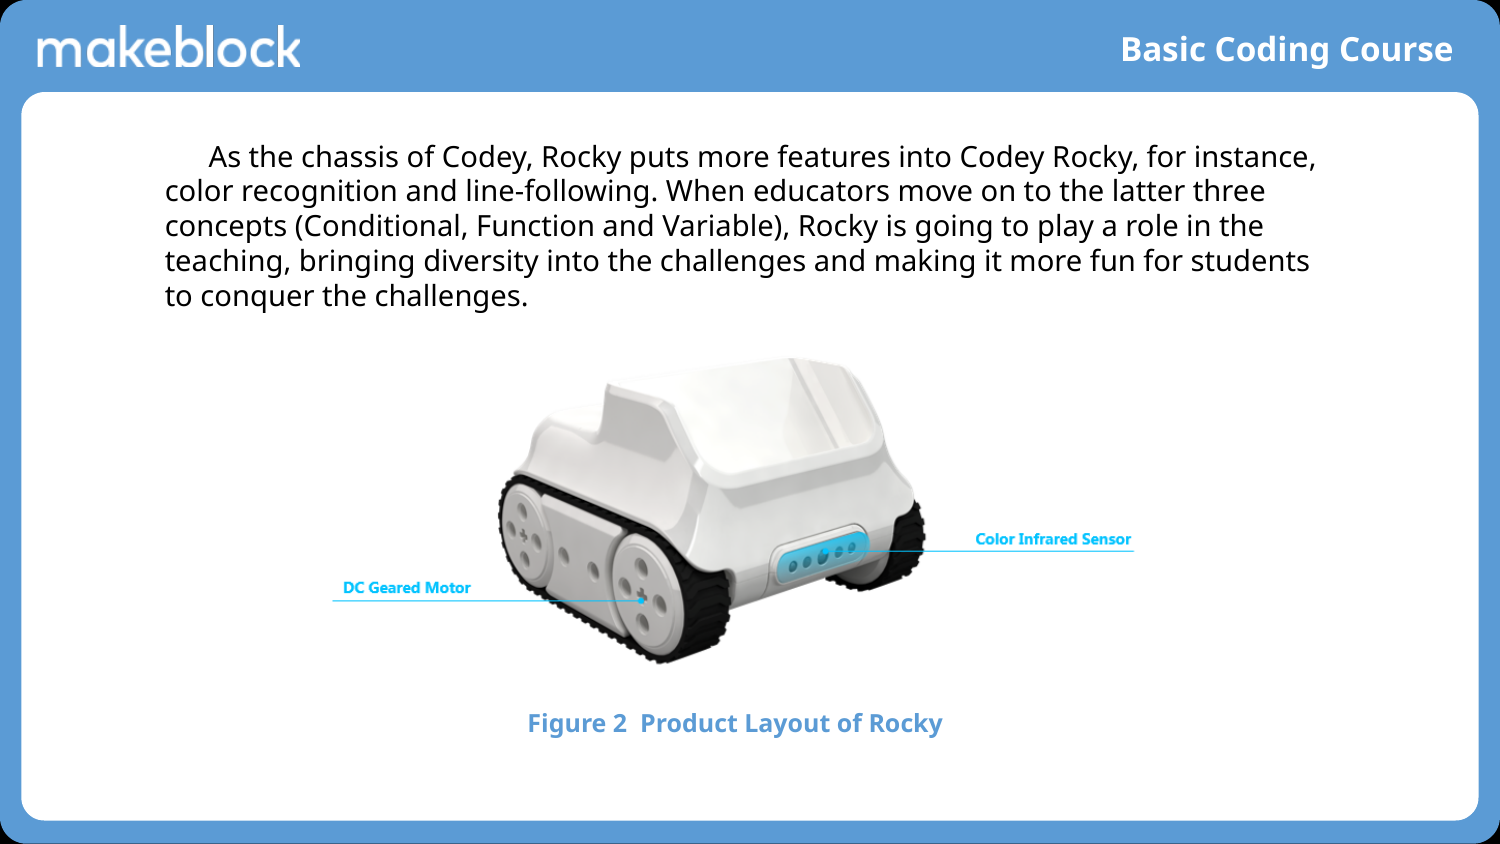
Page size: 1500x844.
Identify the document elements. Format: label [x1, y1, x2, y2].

picture [317, 322, 1183, 678]
text_box [0, 0, 1500, 844]
